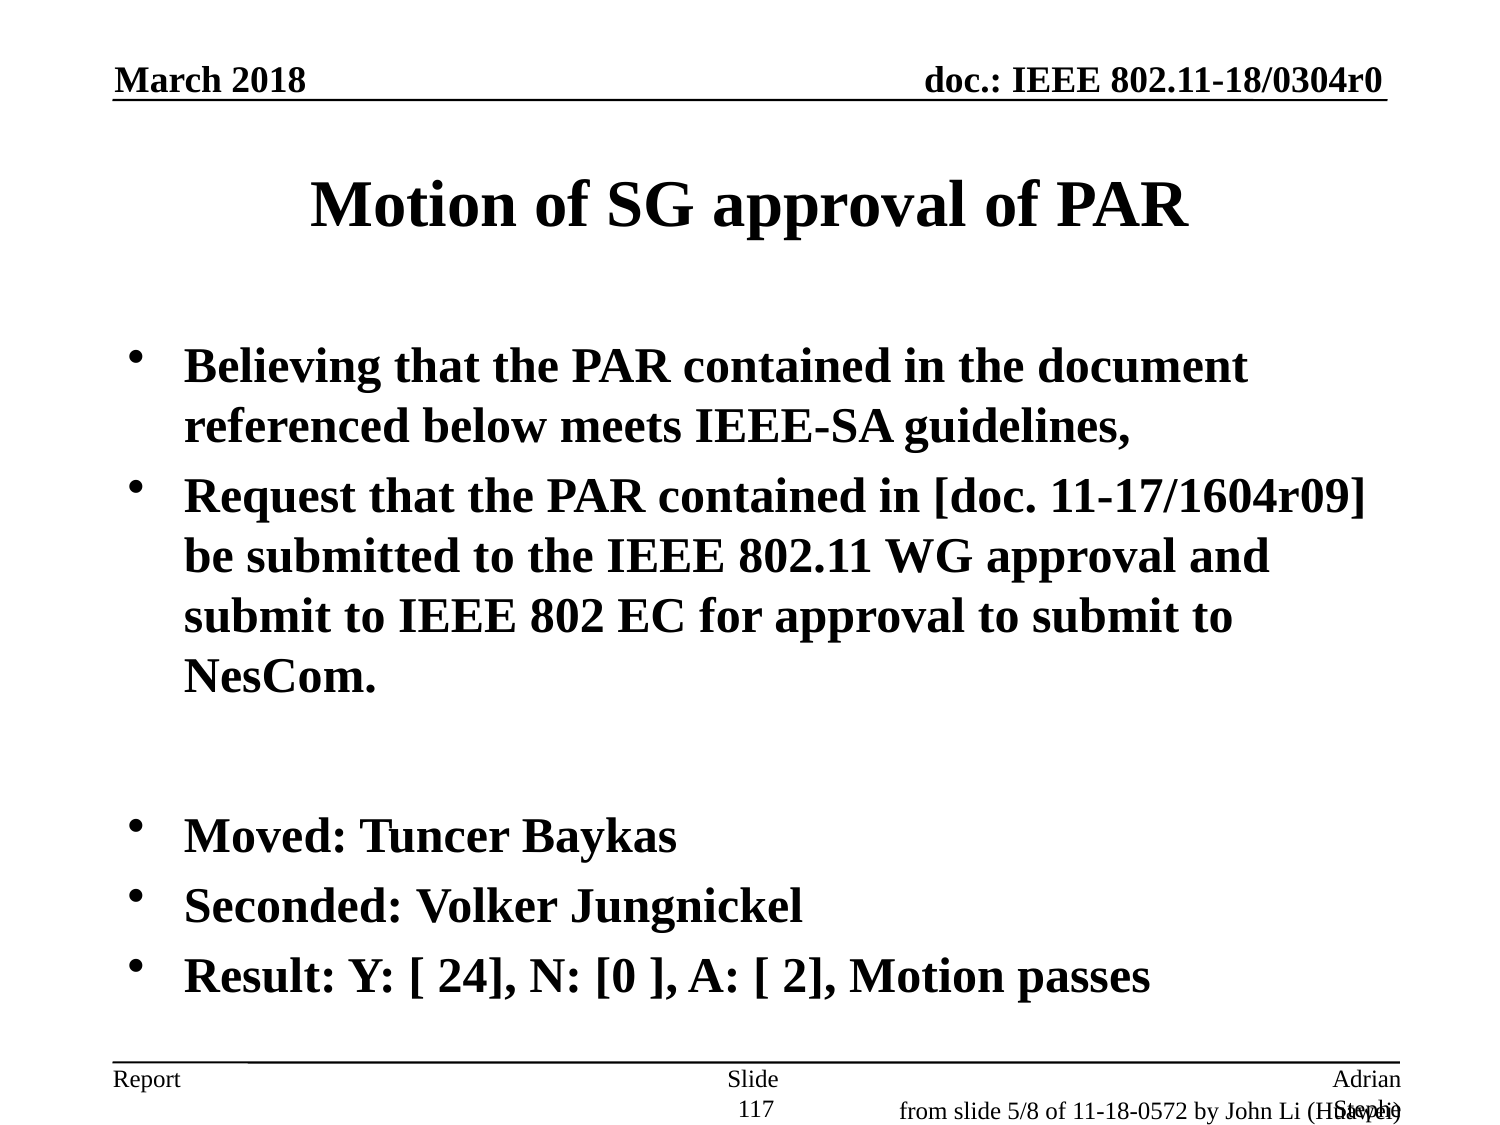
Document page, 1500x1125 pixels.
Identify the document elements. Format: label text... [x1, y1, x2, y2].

slide_number Slide 117 [711, 1061, 801, 1093]
footer Adrian Stephens, Intel Corporation [1324, 1061, 1402, 1087]
text_box from slide 5/8 of 11-18-0572 by John Li (Huawei) [343, 1087, 1417, 1125]
list Believing that the PAR contained in the document referenced below meets IEEE-SA guidelines, Request that the PAR contained in [doc. 11-17/1604r09] be submitted to the IEEE 802.11 WG approval and submit to IEEE 802 EC for approval to submit to NesCom. Moved: Tuncer Baykas Seconded: Volker Jungnickel Result: Y: [ 24], N: [0 ], A: [ 2], Motion passes [112, 324, 1388, 1000]
title Motion of SG approval of PAR [112, 112, 1388, 288]
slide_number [114, 54, 374, 101]
